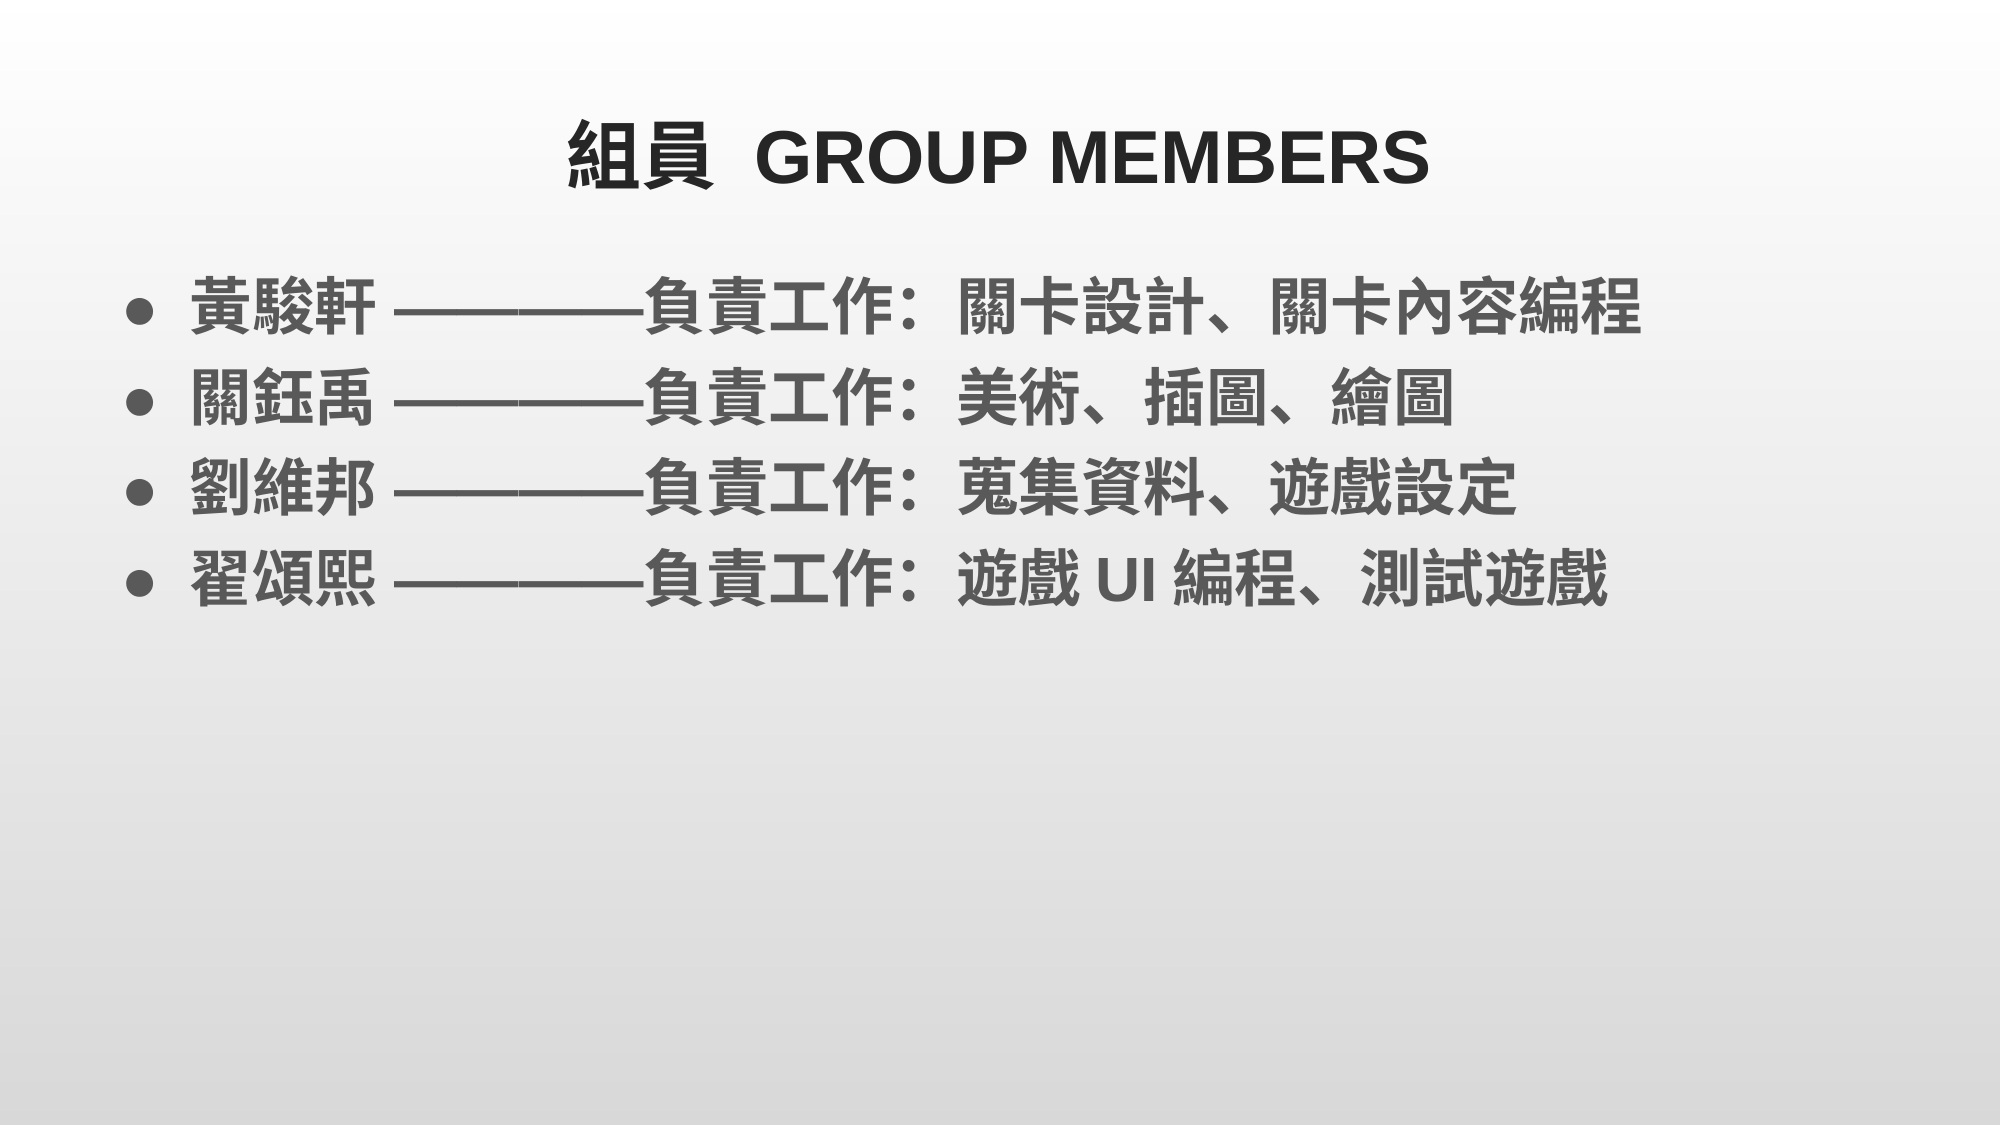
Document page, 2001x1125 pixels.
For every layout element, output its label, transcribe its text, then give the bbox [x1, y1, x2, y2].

title 組員 GROUP MEMBERS [99, 99, 1900, 216]
list 黃駿軒 ————負責工作：關卡設計、關卡內容編程 關鈺禹 ————負責工作：美術、插圖、繪圖 劉維邦 ————負責工作：蒐集資料、遊戲設定 翟頌熙 ————負責工作：遊戲UI編程、測試遊戲 [99, 244, 1900, 1026]
